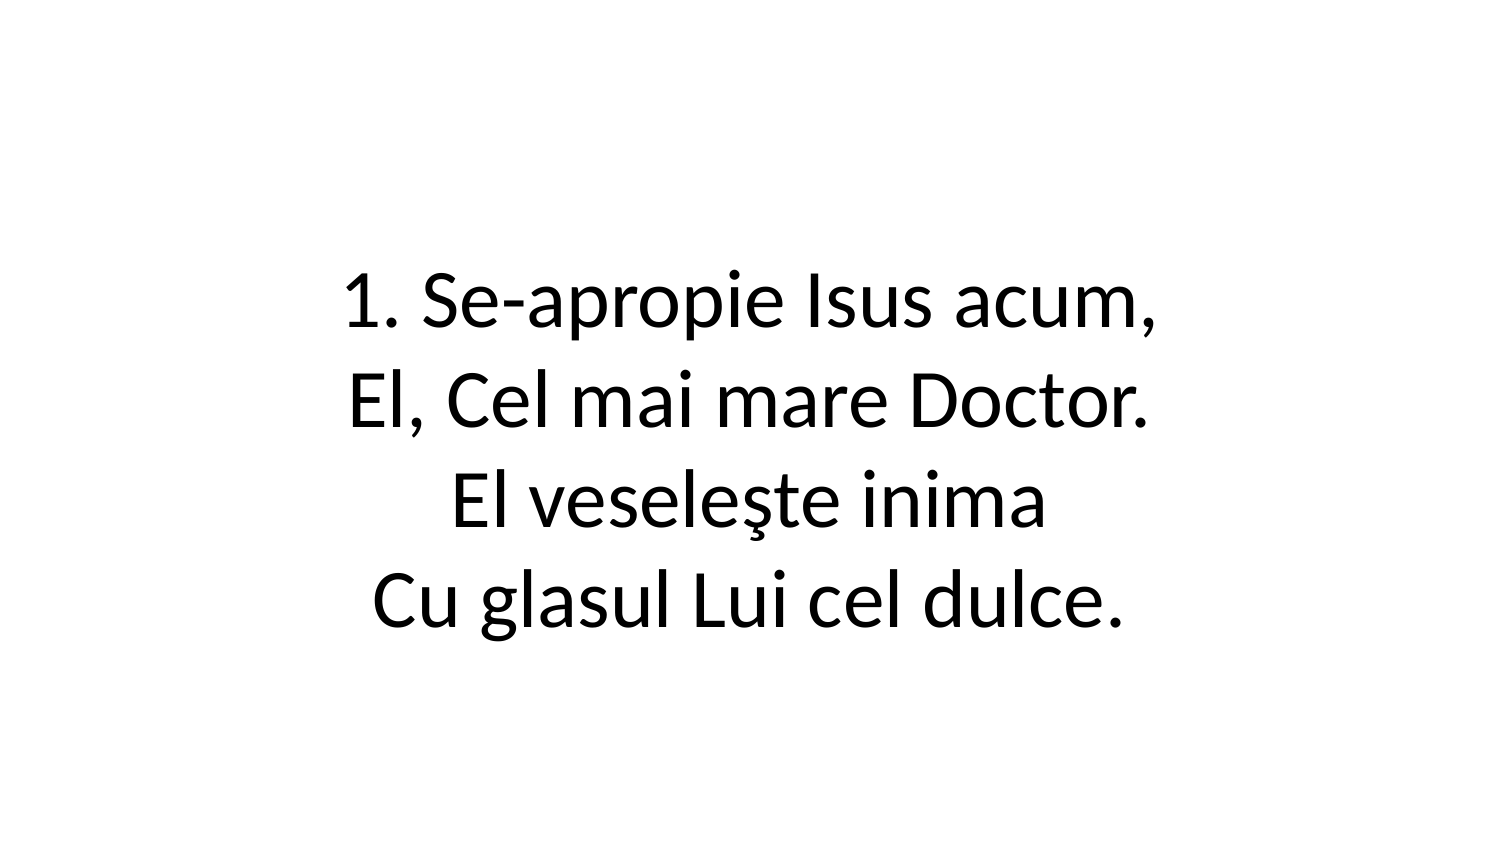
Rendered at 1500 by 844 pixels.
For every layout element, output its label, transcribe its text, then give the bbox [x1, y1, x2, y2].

text_box 1. Se-apropie Isus acum, El, Cel mai mare Doctor. El veseleşte inima Cu glasul Lui cel dulce. [324, 192, 1176, 652]
